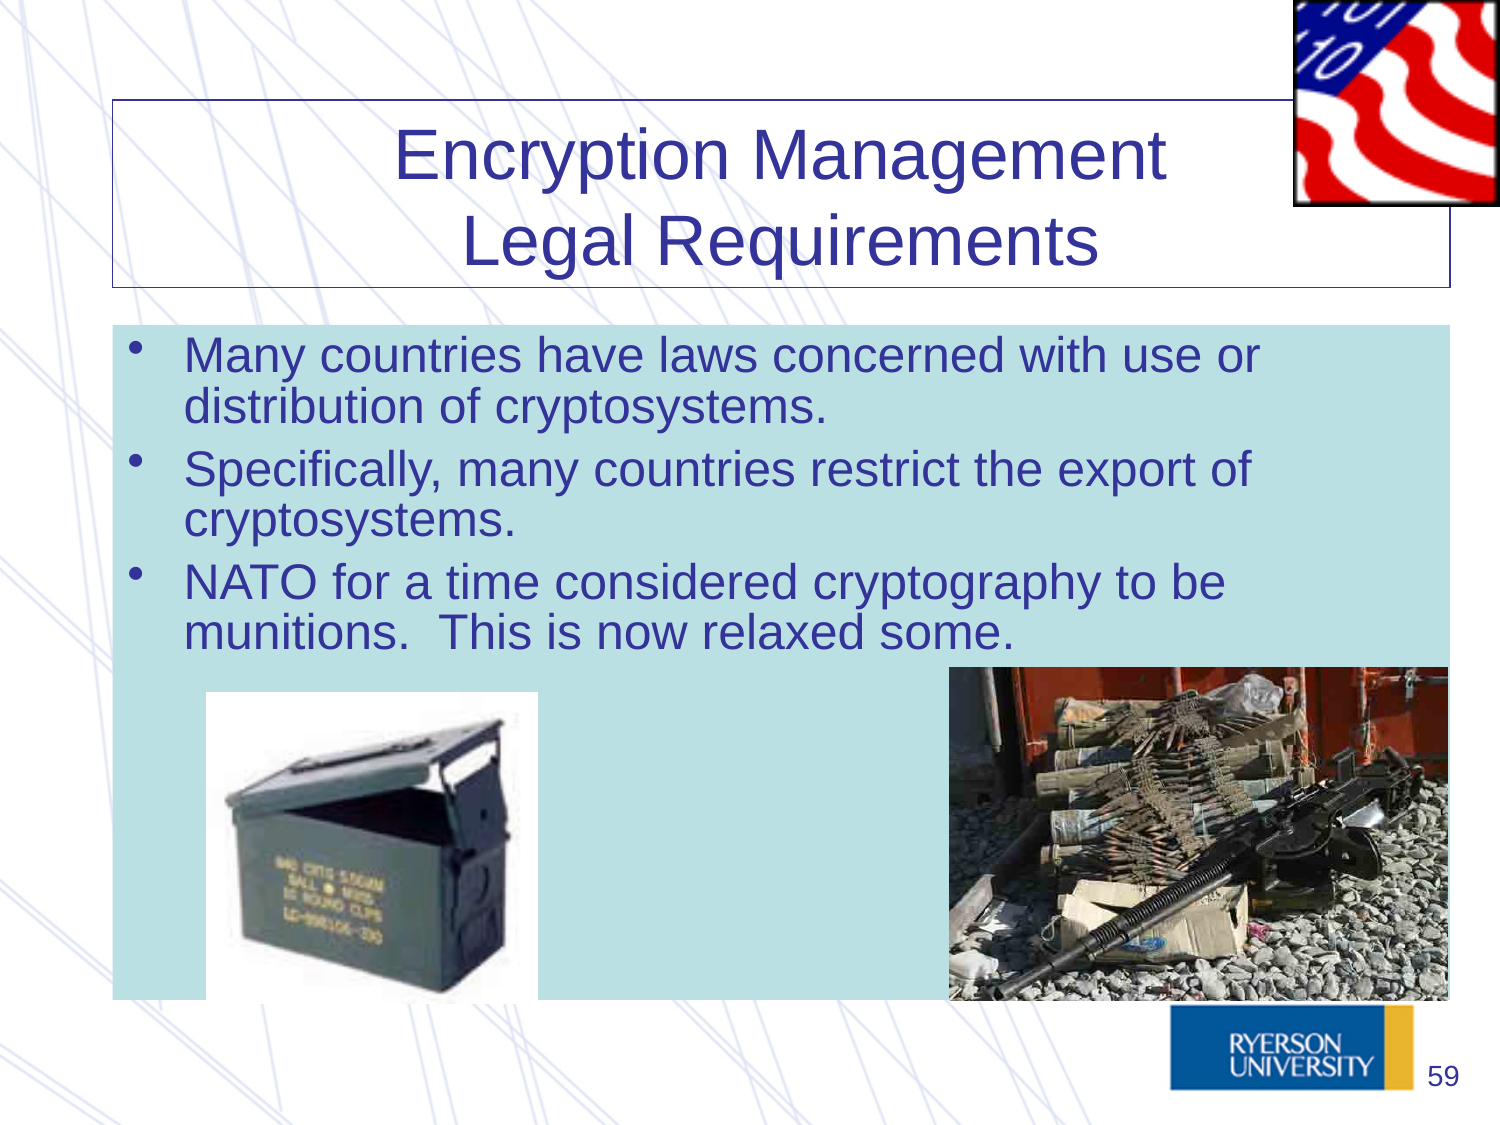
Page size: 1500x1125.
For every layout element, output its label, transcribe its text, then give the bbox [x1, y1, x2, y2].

title Encryption Management Legal Requirements [112, 99, 1451, 288]
list Many countries have laws concerned with use or distribution of cryptosystems. Specifically, many countries restrict the export of cryptosystems. NATO for a time considered cryptography to be munitions. This is now relaxed some. [112, 324, 1451, 1001]
slide_number 59 [1399, 1049, 1476, 1113]
picture [0, 0, 1500, 1125]
